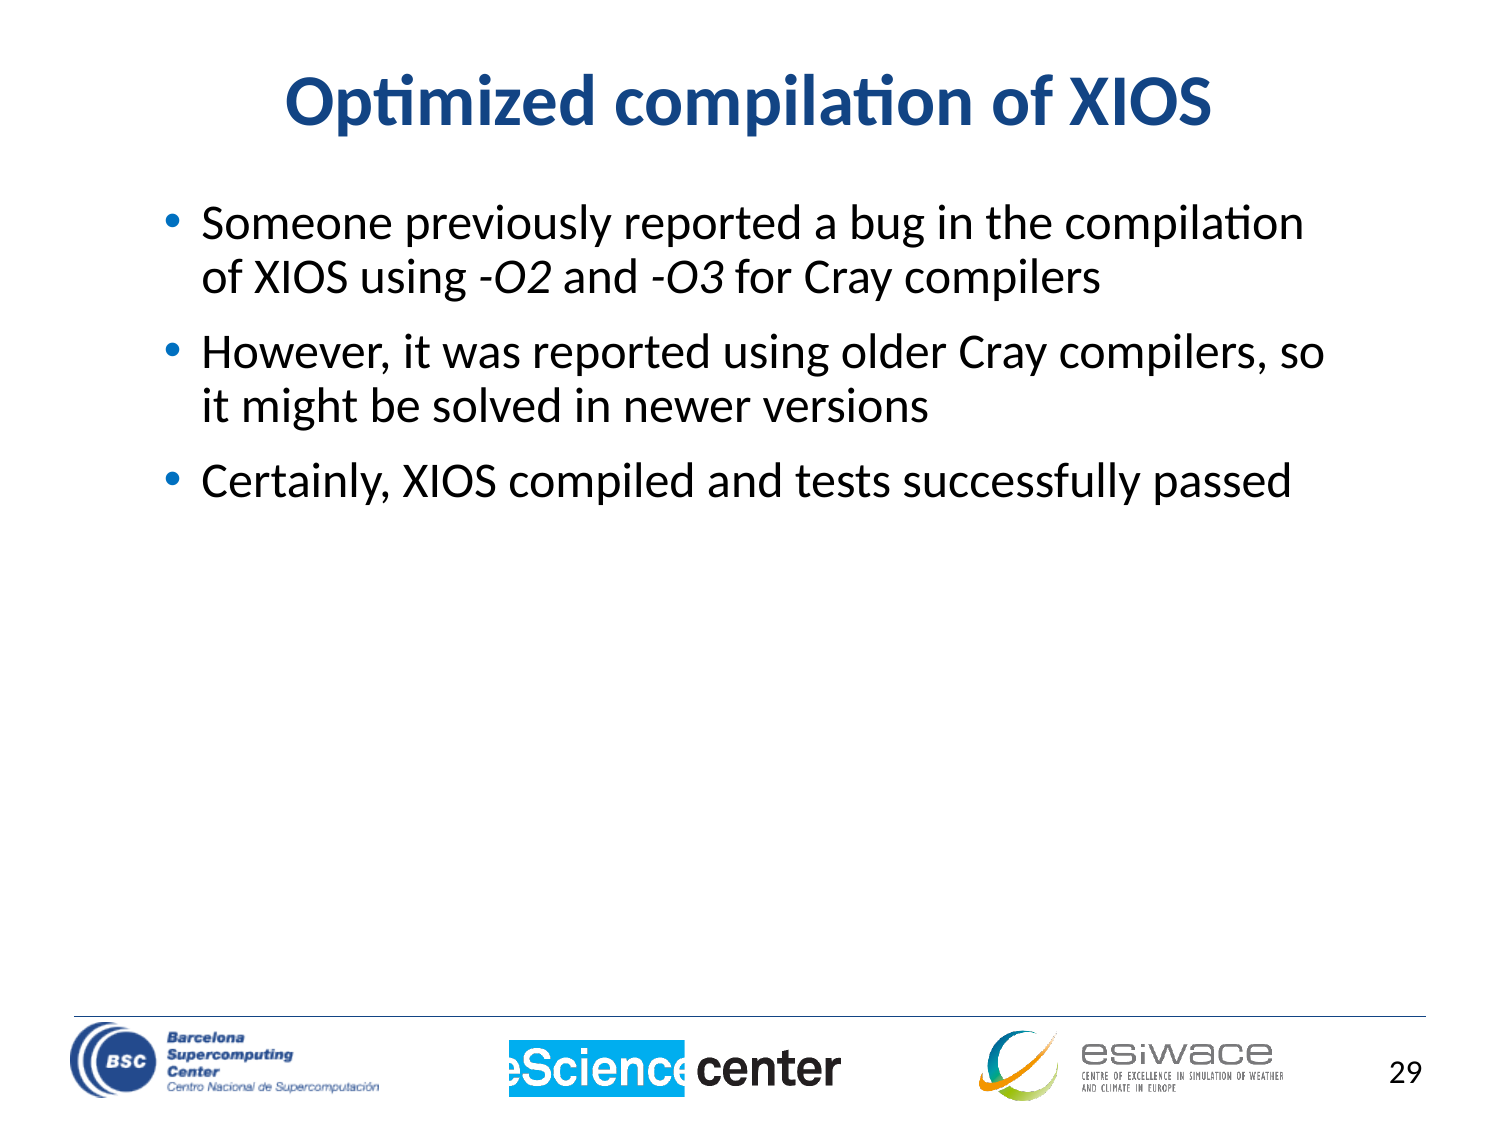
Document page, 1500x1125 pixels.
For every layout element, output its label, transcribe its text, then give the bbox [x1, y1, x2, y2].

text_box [73, 1016, 1438, 1103]
title Optimized compilation of XIOS [192, 45, 1308, 159]
list Someone previously reported a bug in the compilation of XIOS using -O2 and -O3 for Cray compilers However, it was reported using older Cray compilers, so it might be solved in newer versions Certainly, XIOS compiled and tests successfully passed [140, 166, 1360, 1006]
